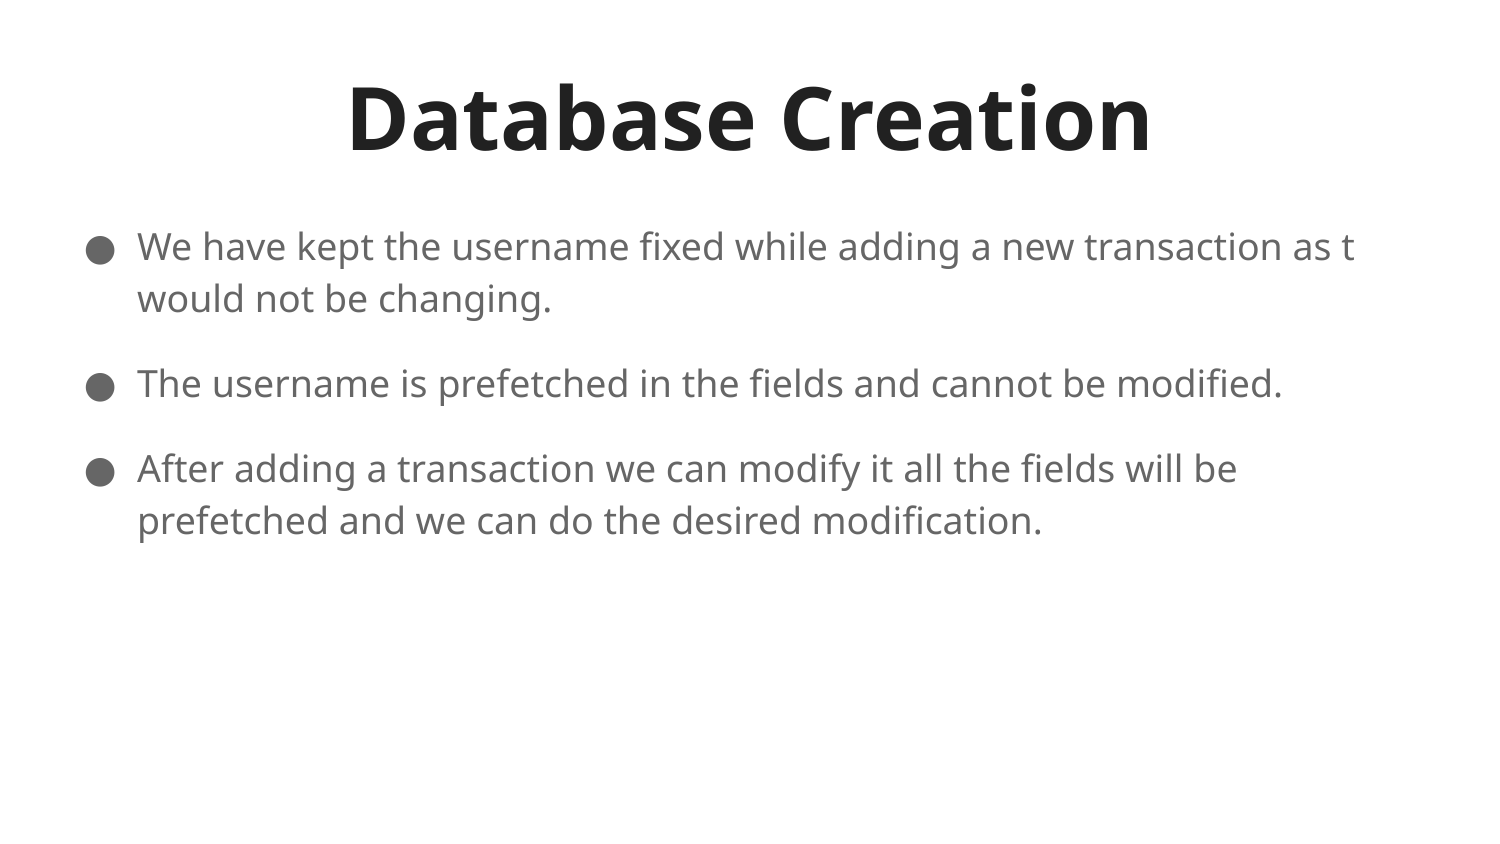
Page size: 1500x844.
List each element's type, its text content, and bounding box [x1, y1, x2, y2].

title Database Creation [51, 48, 1449, 180]
list We have kept the username fixed while adding a new transaction as t would not be changing. The username is prefetched in the fields and cannot be modified. After adding a transaction we can modify it all the fields will be prefetched and we can do the desired modification. [51, 201, 1449, 750]
